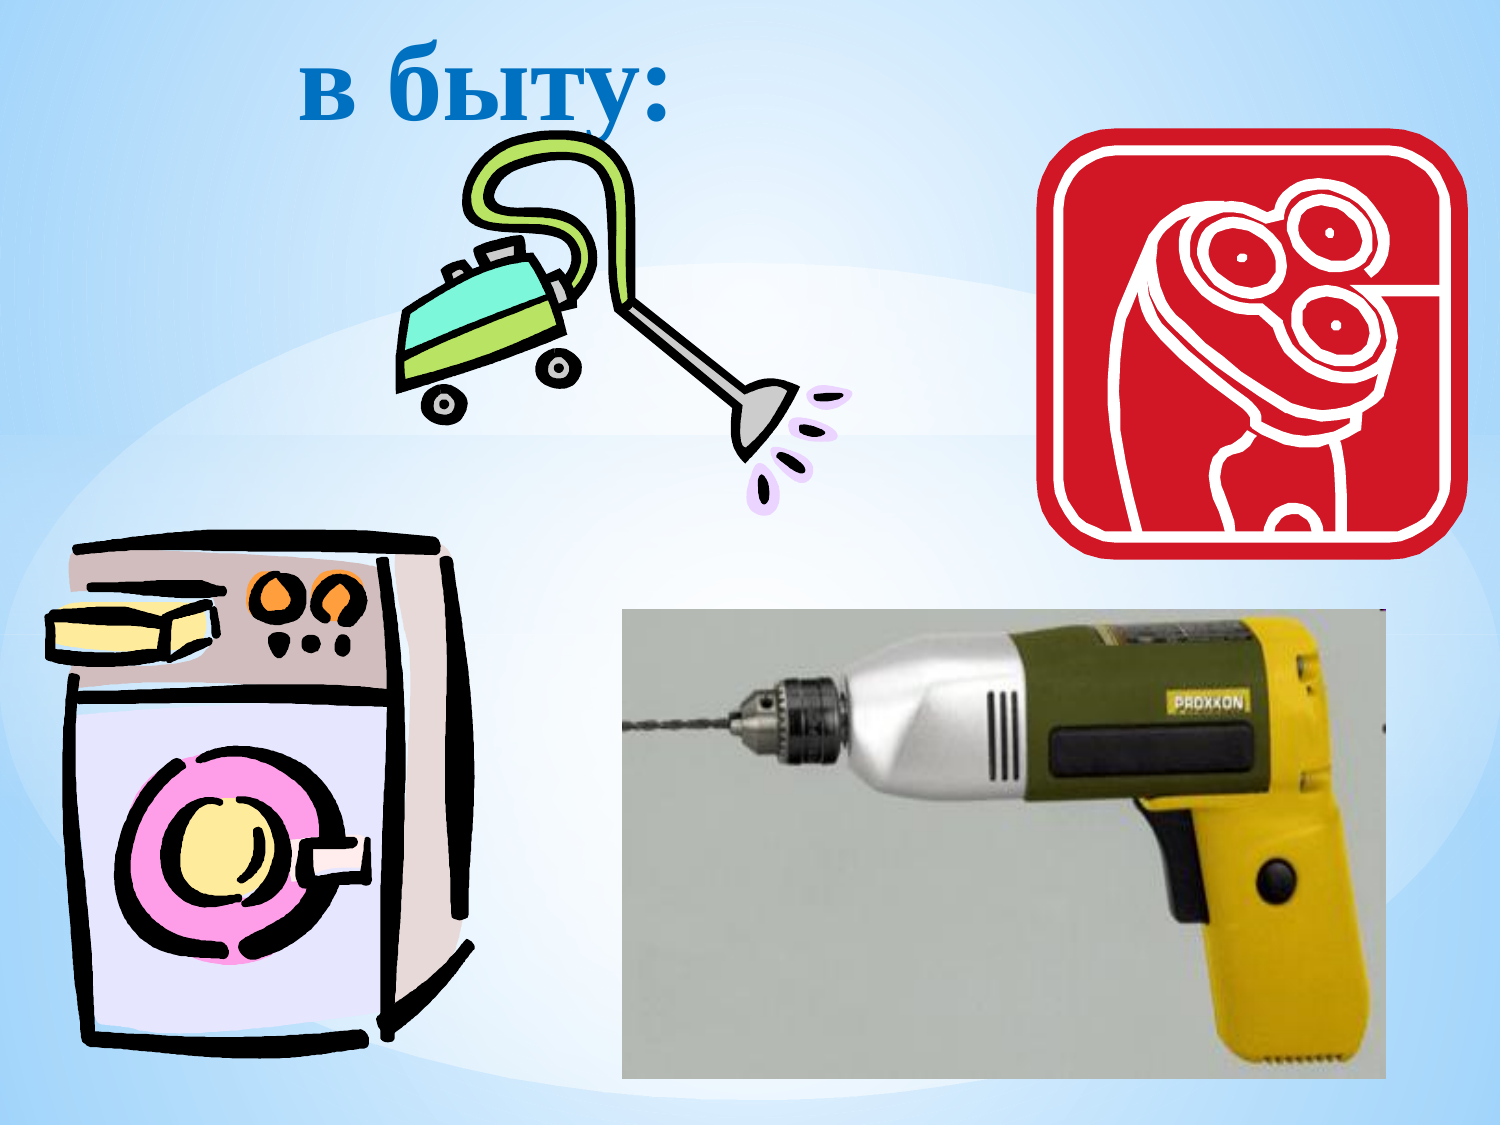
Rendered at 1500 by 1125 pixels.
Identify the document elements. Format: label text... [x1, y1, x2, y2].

subtitle в быту: [0, 0, 1500, 1125]
picture [395, 125, 858, 521]
picture [1033, 125, 1471, 563]
picture [43, 529, 475, 1059]
picture [622, 609, 1386, 1079]
